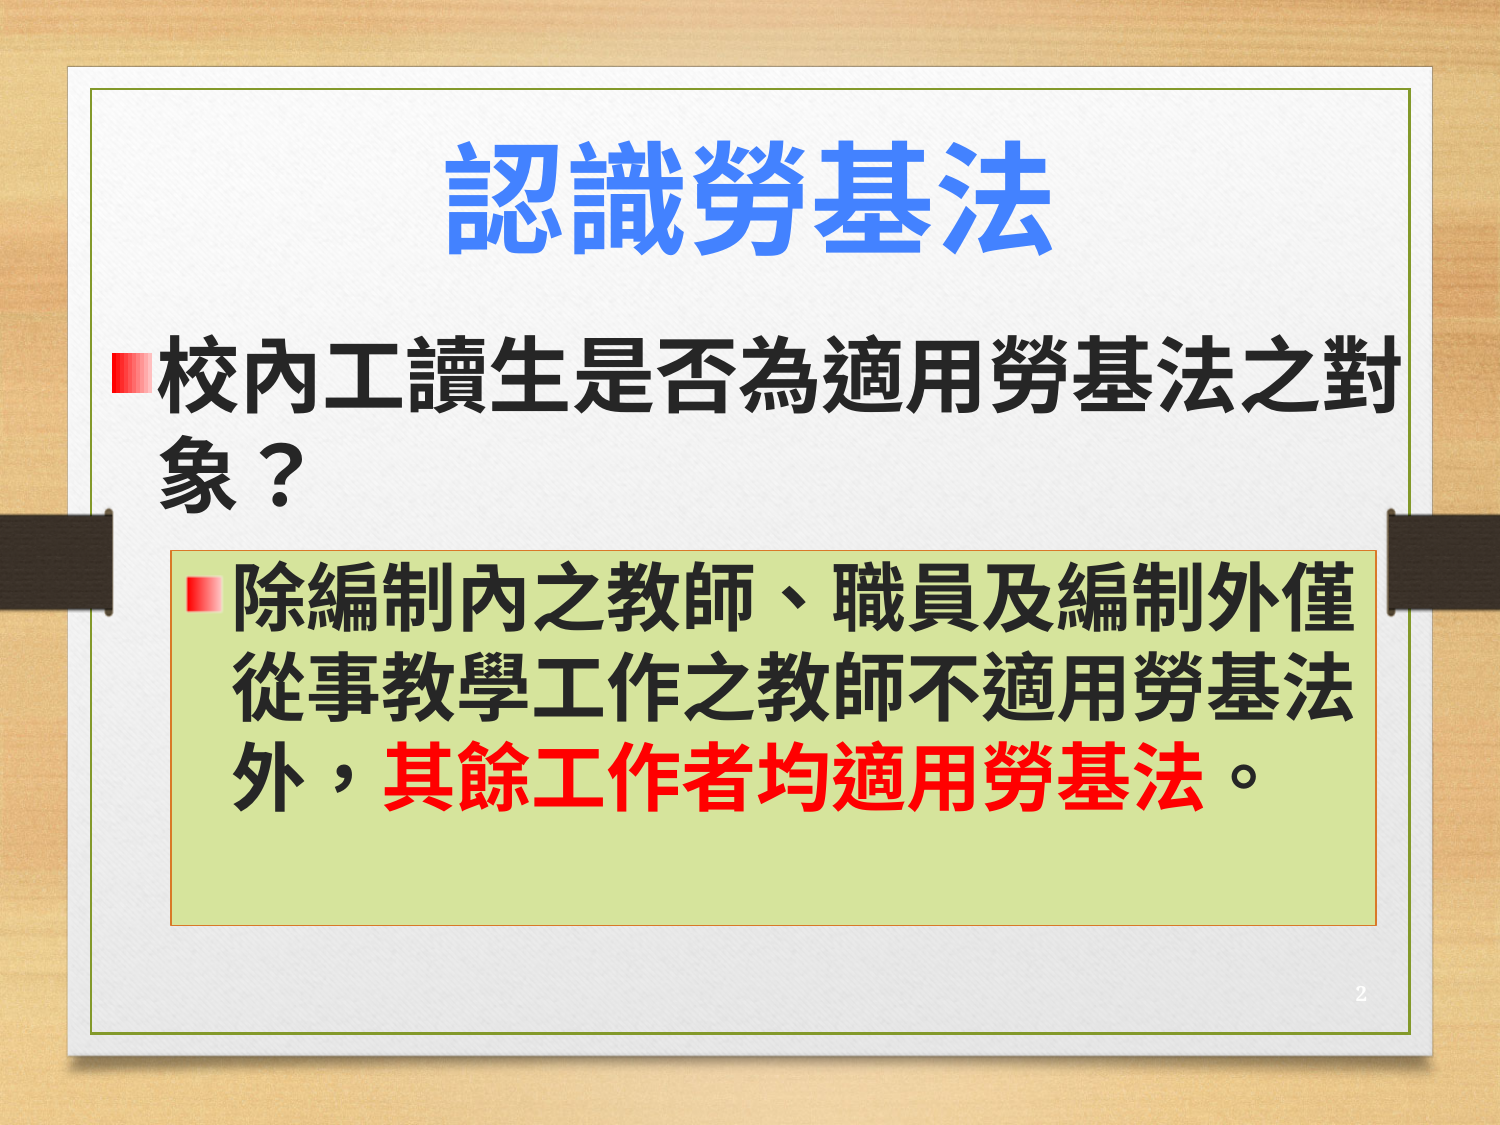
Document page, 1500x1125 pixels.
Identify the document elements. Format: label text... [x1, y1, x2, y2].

footer 2 [1340, 952, 1404, 1035]
title 認識勞基法 [385, 113, 1115, 279]
picture [0, 0, 1500, 1125]
list 校內工讀生是否為適用勞基法之對象？ 除編制內之教師、職員及編制外僅從事教學工作之教師不適用勞基法外，其餘工作者均適用勞基法。 [94, 315, 1445, 1034]
